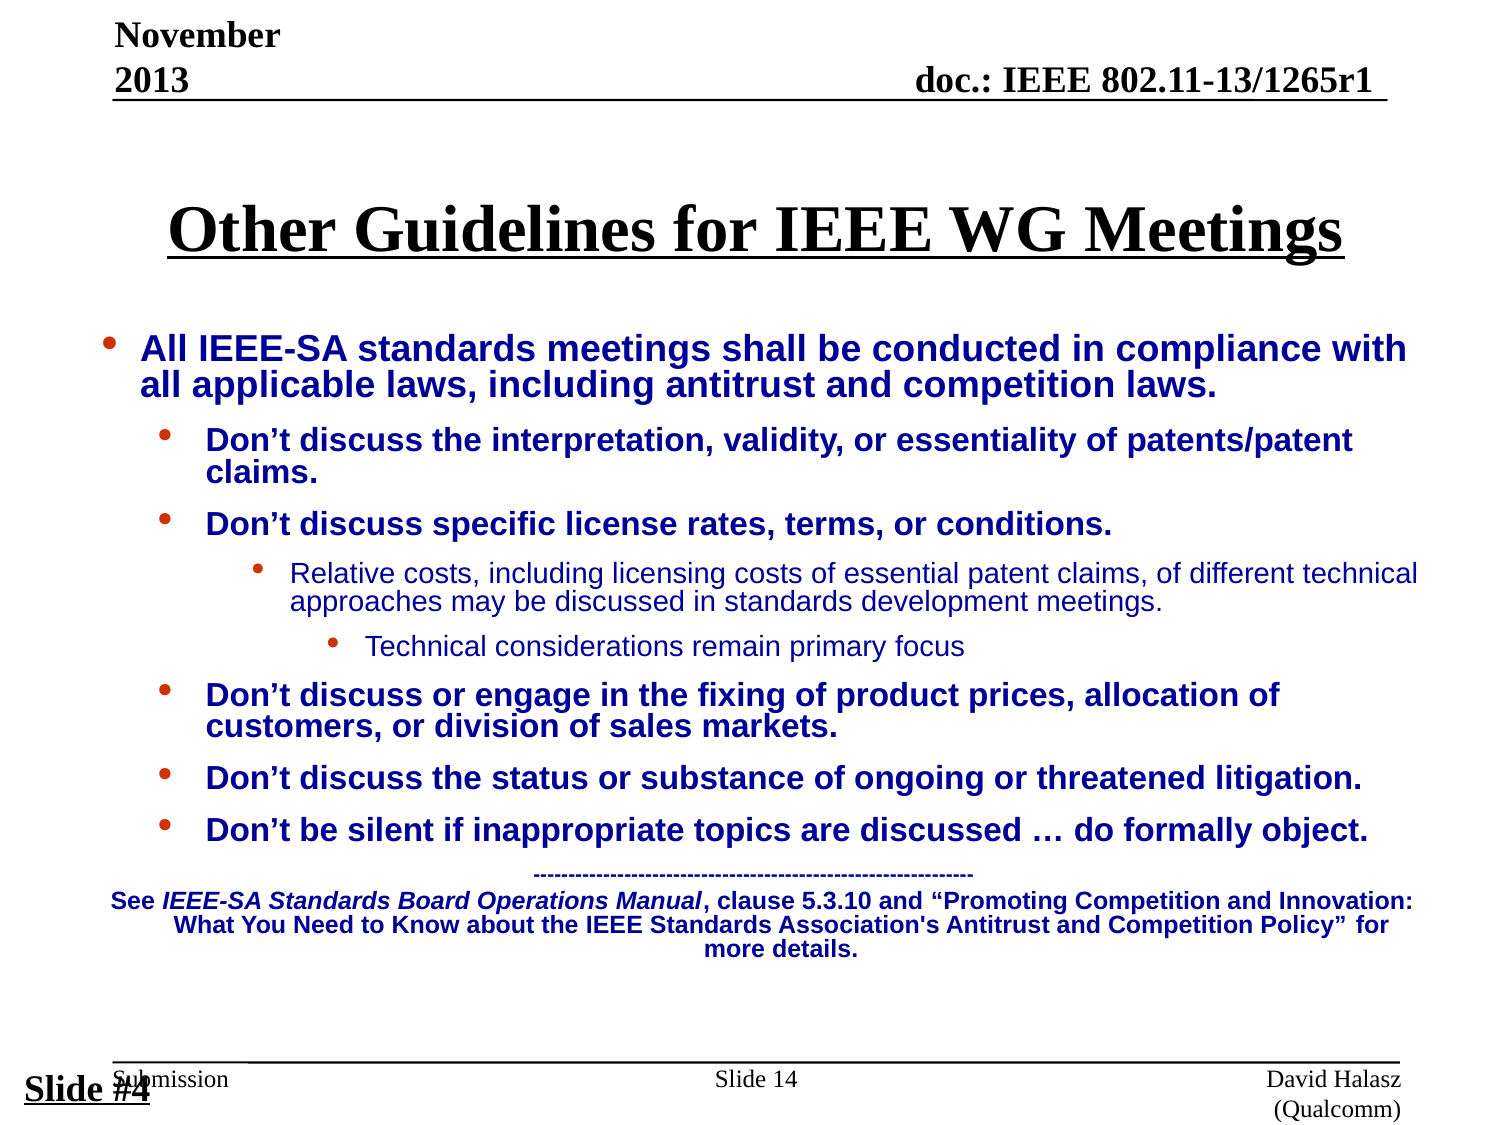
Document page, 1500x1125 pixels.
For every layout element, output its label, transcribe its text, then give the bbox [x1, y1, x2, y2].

slide_number Slide 14 [712, 1061, 800, 1093]
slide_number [114, 54, 333, 101]
title Other Guidelines for IEEE WG Meetings [62, 174, 1451, 276]
text_box Slide #4 [9, 1056, 166, 1116]
footer David Halasz (Qualcomm) [1264, 1061, 1402, 1093]
text_box All IEEE-SA standards meetings shall be conducted in compliance with all applicable laws, including antitrust and competition laws. Don’t discuss the interpretation, validity, or essentiality of patents/patent claims. Don’t discuss specific license rates, terms, or conditions. Relative costs, including licensing costs of essential patent claims, of different technical approaches may be discussed in standards development meetings. Technical considerations remain primary focus Don’t discuss or engage in the fixing of product prices, allocation of customers, or division of sales markets. Don’t discuss the status or substance of ongoing or threatened litigation. Don’t be silent if inappropriate topics are discussed … do formally object. --------------------------------------------------------------- See IEEE-SA Standards Board Operations Manual, clause 5.3.10 and “Promoting Competition and Innovation: What You Need to Know about the IEEE Standards Association's Antitrust and Competition Policy” for more details. [87, 299, 1438, 1038]
text_box [87, 37, 1438, 163]
